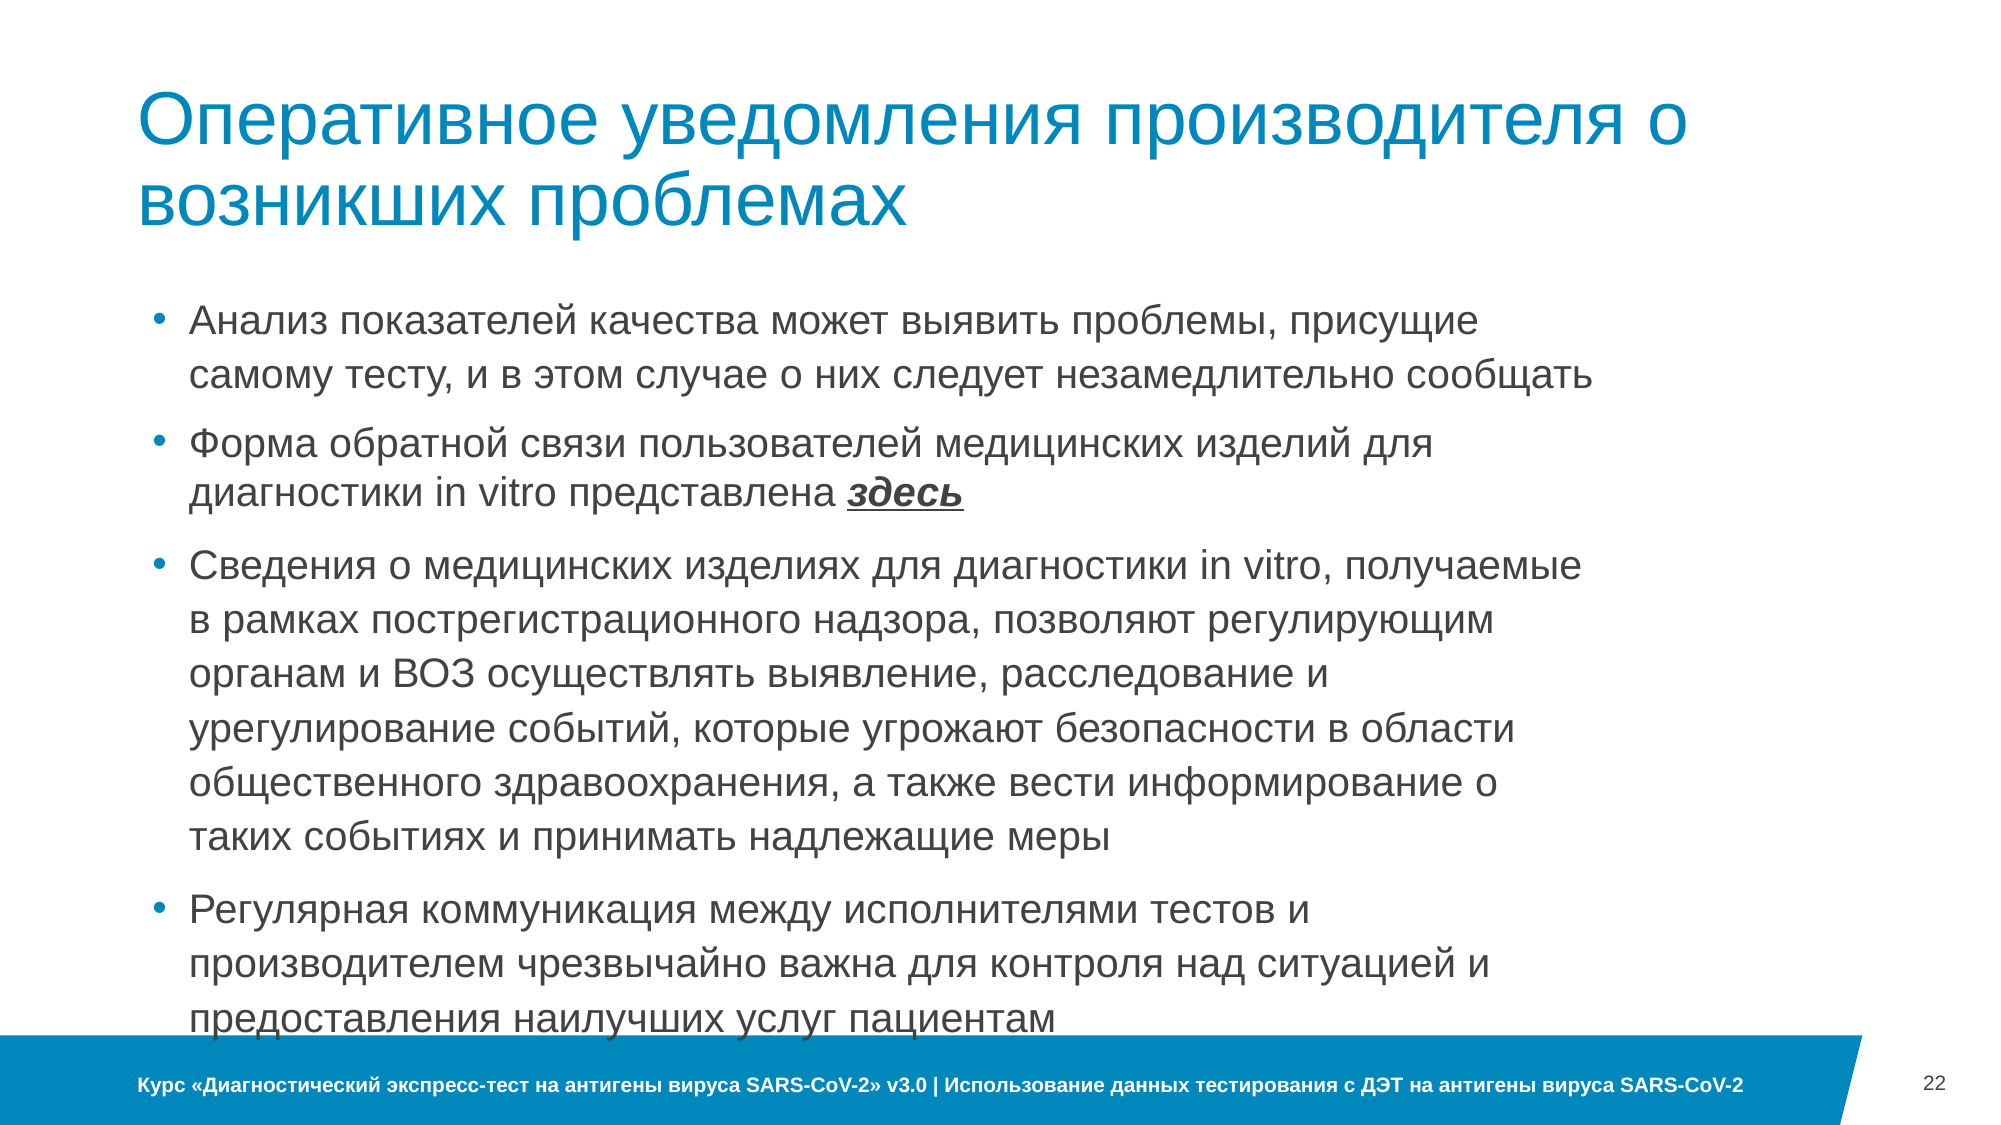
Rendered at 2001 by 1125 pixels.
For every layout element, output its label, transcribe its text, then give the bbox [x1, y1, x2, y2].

footer Курс «Диагностический экспресс-тест на антигены вируса SARS-CoV-2» v3.0 | Использование данных тестирования с ДЭТ на антигены вируса SARS-CoV-2 [137, 1042, 1815, 1125]
title Оперативное уведомления производителя о возникших проблемах [137, 87, 1863, 243]
slide_number 22 [1862, 1035, 1947, 1125]
list Анализ показателей качества может выявить проблемы, присущие самому тесту, и в этом случае о них следует незамедлительно сообщать Форма обратной связи пользователей медицинских изделий для диагностики in vitro представлена здесь Сведения о медицинских изделиях для диагностики in vitro, получаемые в рамках пострегистрационного надзора, позволяют регулирующим органам и ВОЗ осуществлять выявление, расследование и урегулирование событий, которые угрожают безопасности в области общественного здравоохранения, а также вести информирование о таких событиях и принимать надлежащие меры Регулярная коммуникация между исполнителями тестов и производителем чрезвычайно важна для контроля над ситуацией и предоставления наилучших услуг пациентам [137, 281, 1621, 1042]
